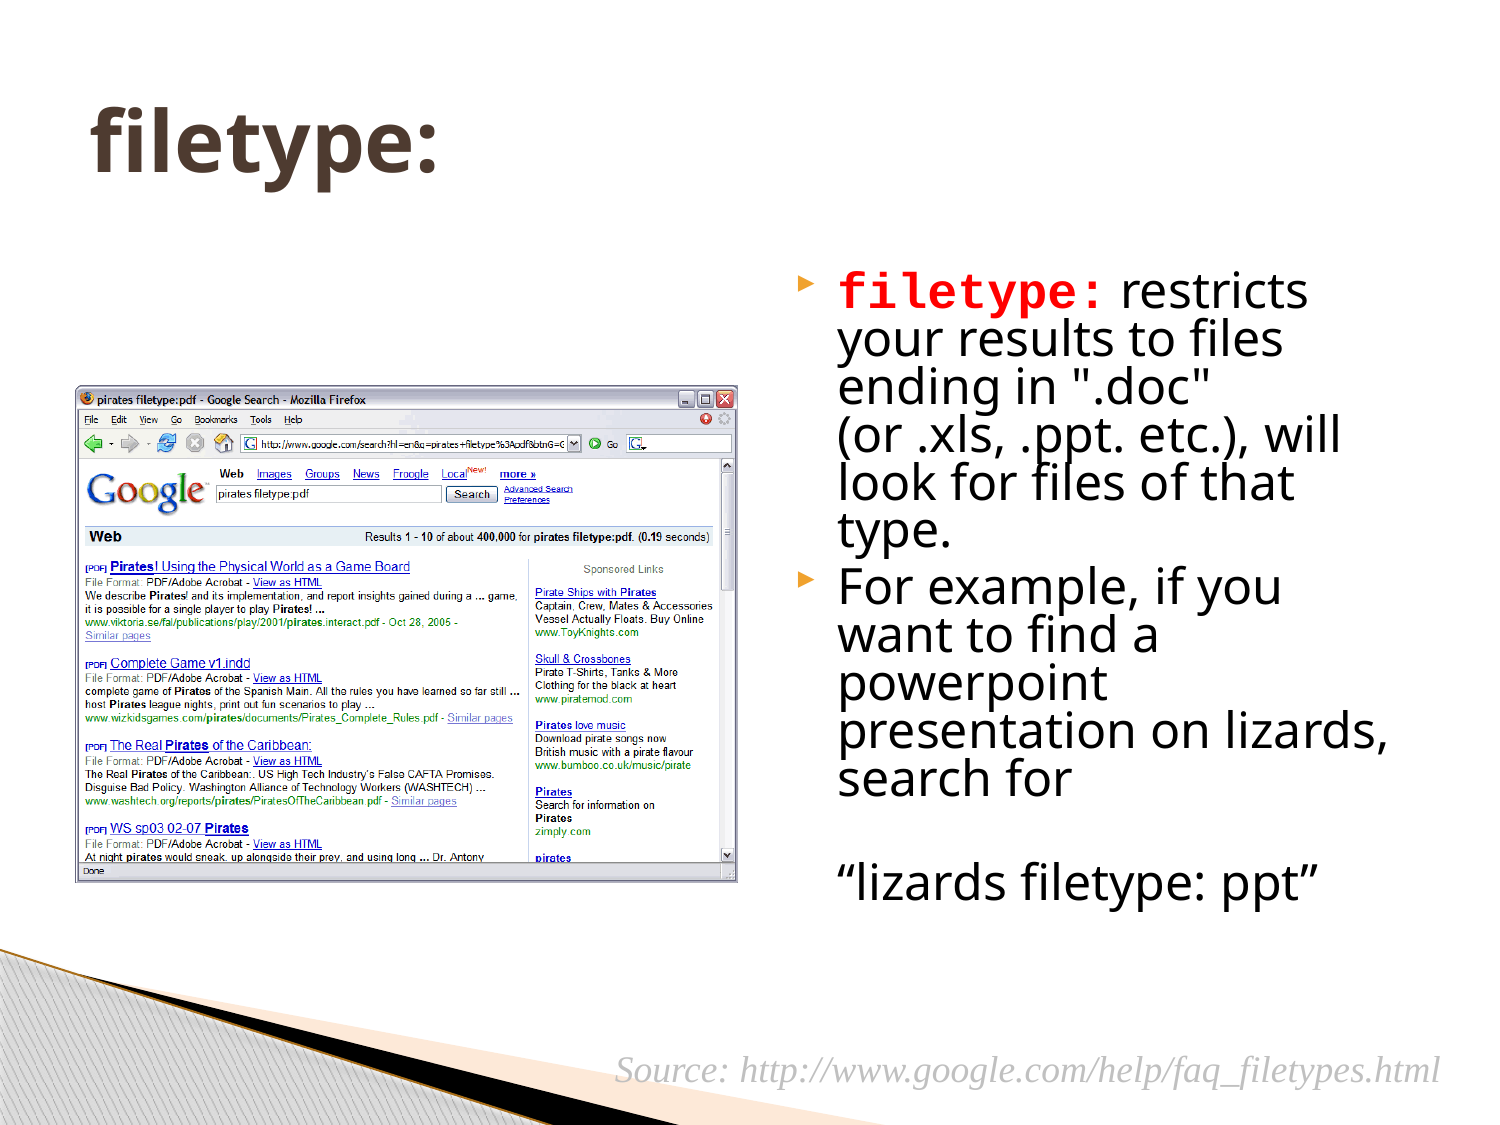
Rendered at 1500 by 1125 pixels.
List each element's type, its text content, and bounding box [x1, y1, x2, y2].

text_box Source: http://www.google.com/help/faq_filetypes.html [600, 1037, 1475, 1098]
title filetype: [75, 45, 1425, 233]
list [74, 384, 738, 883]
list filetype: restricts your results to files ending in ".doc" (or .xls, .ppt. etc.), will look for files of that type. For example, if you want to find a powerpoint presentation on lizards, search for “lizards filetype: ppt” [762, 262, 1425, 1005]
